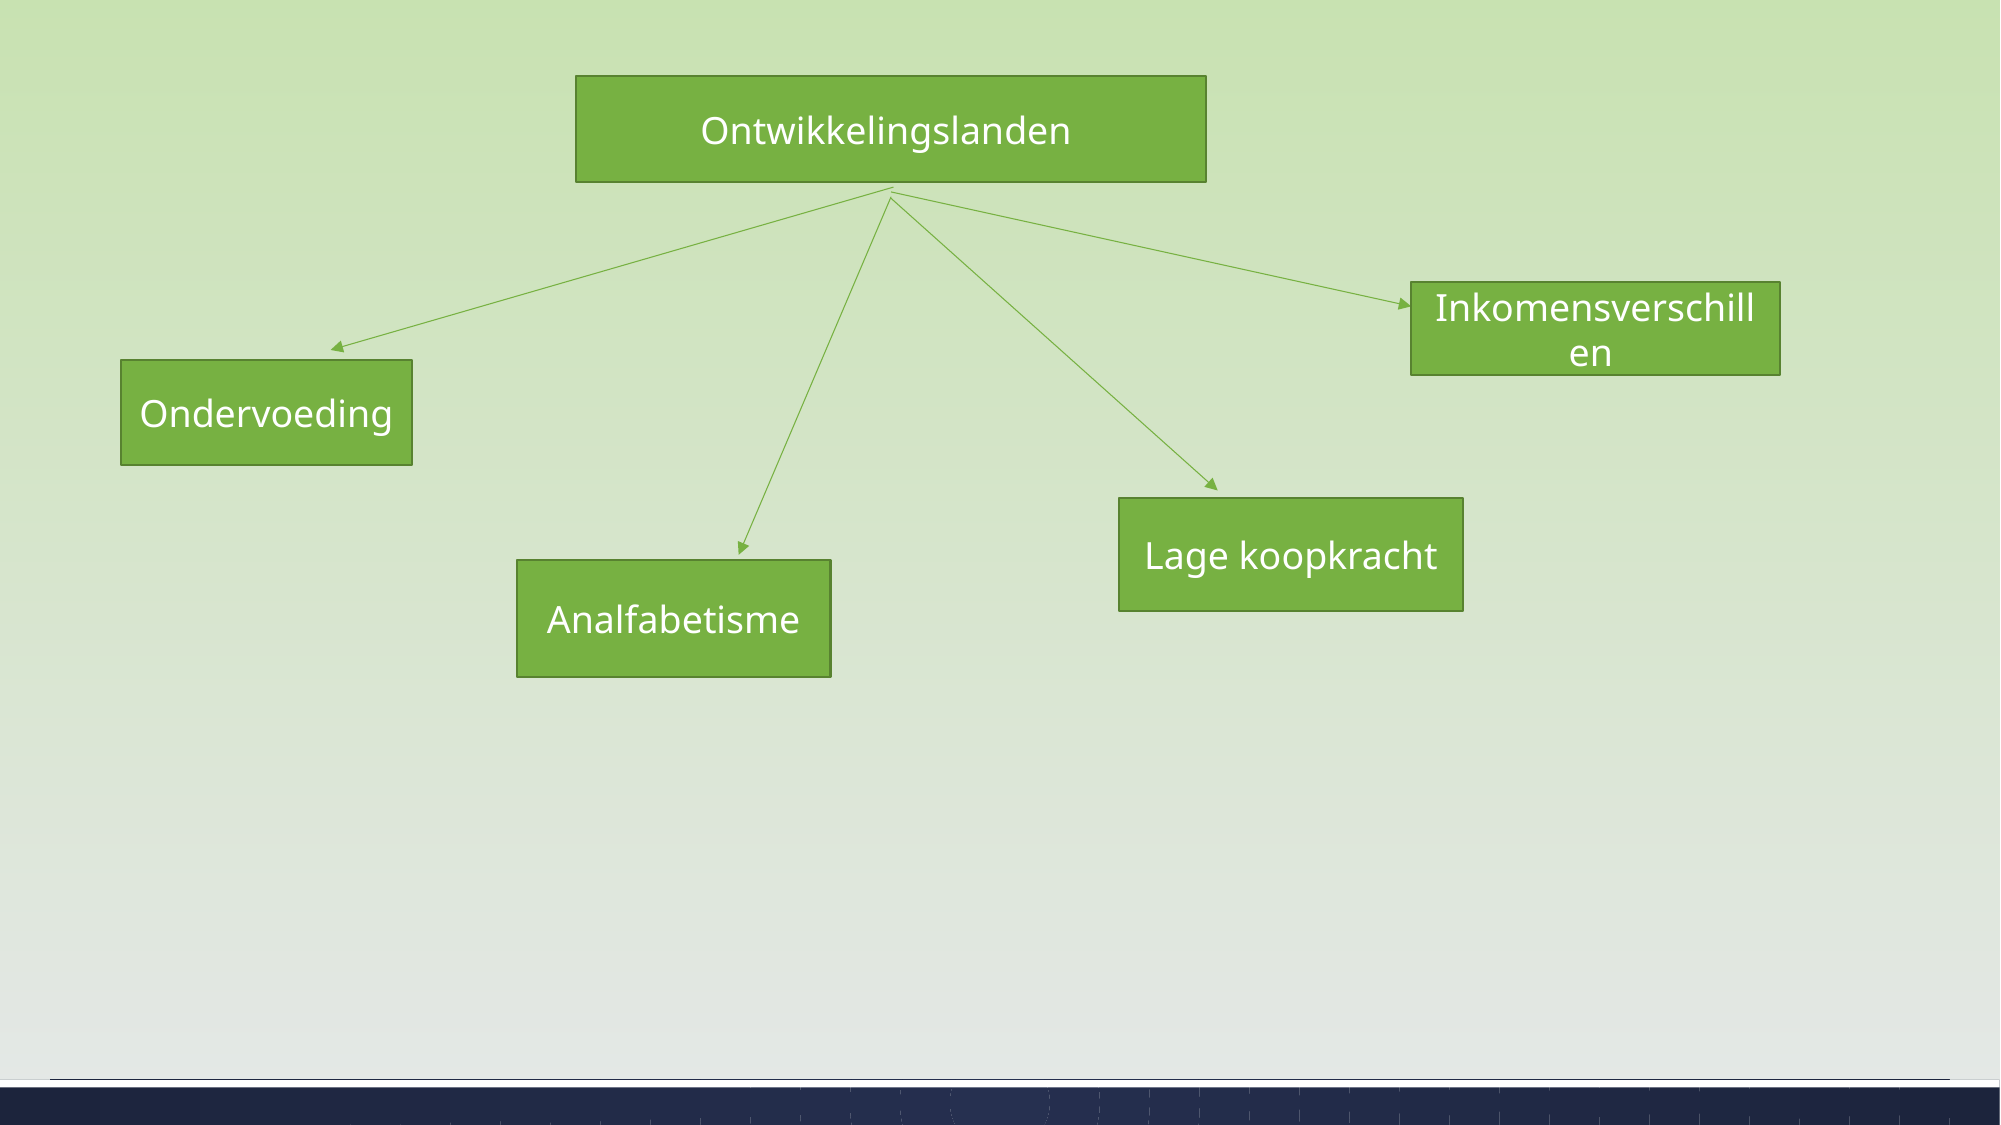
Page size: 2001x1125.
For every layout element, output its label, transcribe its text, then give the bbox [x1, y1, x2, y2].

text_box Ondervoeding [120, 359, 413, 466]
text_box Lage koopkracht [1118, 497, 1464, 612]
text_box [891, 191, 1412, 307]
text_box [330, 186, 894, 350]
text_box Inkomensverschillen [1410, 281, 1781, 376]
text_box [891, 307, 1218, 491]
text_box Analfabetisme [516, 559, 832, 678]
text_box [738, 196, 892, 555]
text_box Ontwikkelingslanden [575, 75, 1207, 183]
